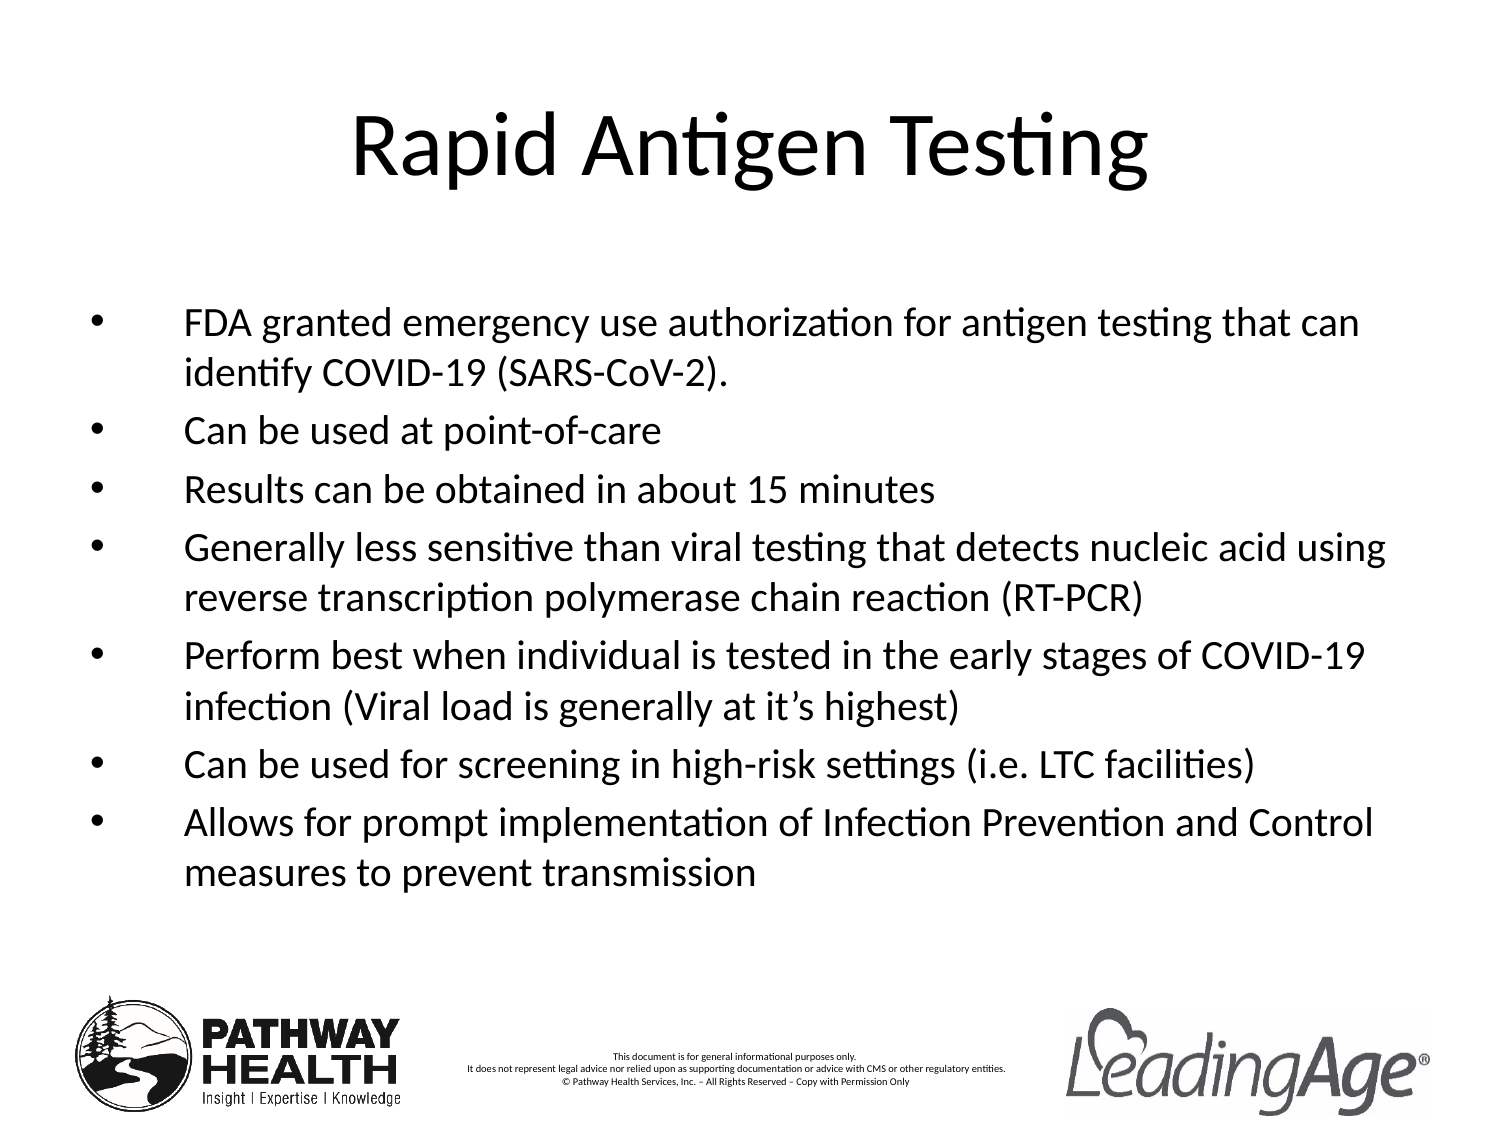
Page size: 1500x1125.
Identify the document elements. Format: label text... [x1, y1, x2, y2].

list FDA granted emergency use authorization for antigen testing that can identify COVID-19 (SARS-CoV-2). Can be used at point-of-care Results can be obtained in about 15 minutes Generally less sensitive than viral testing that detects nucleic acid using reverse transcription polymerase chain reaction (RT-PCR) Perform best when individual is tested in the early stages of COVID-19 infection (Viral load is generally at it’s highest) Can be used for screening in high-risk settings (i.e. LTC facilities) Allows for prompt implementation of Infection Prevention and Control measures to prevent transmission [75, 287, 1425, 1030]
title Rapid Antigen Testing [75, 45, 1425, 233]
picture [75, 1030, 400, 1112]
picture [1066, 1008, 1430, 1116]
